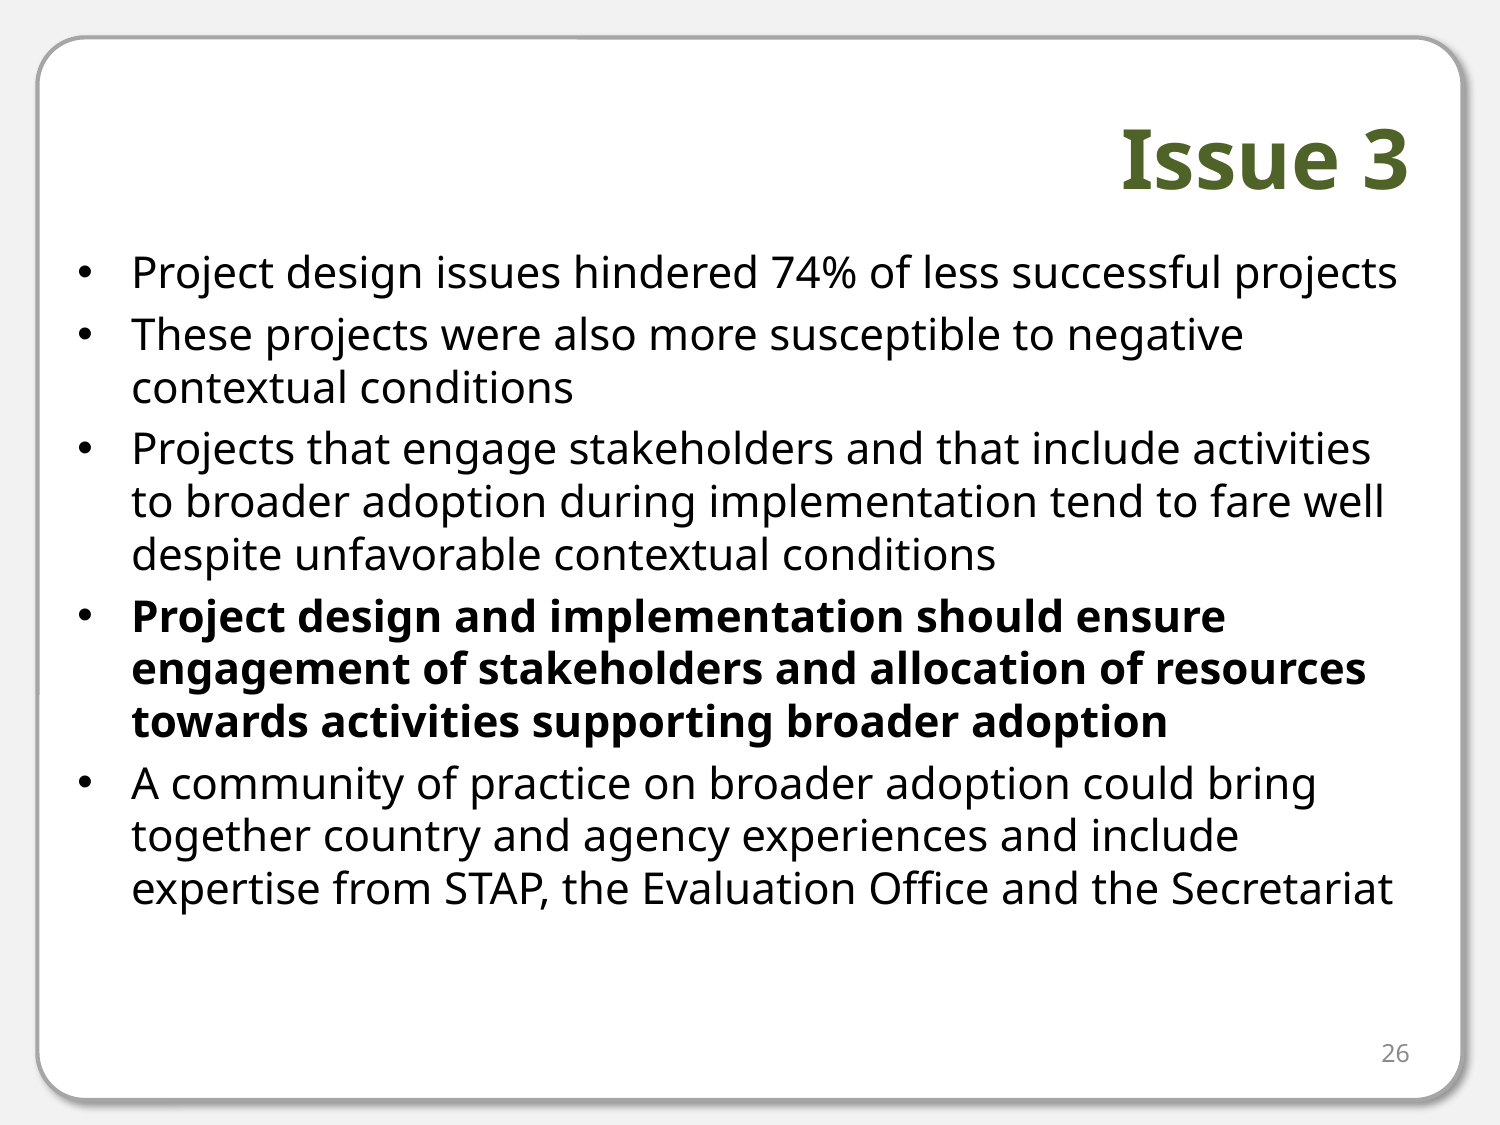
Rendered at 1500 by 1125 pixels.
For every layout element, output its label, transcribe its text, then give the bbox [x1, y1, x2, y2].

title Issue 3 [75, 62, 1425, 237]
list Project design issues hindered 74% of less successful projects These projects were also more susceptible to negative contextual conditions Projects that engage stakeholders and that include activities to broader adoption during implementation tend to fare well despite unfavorable contextual conditions Project design and implementation should ensure engagement of stakeholders and allocation of resources towards activities supporting broader adoption A community of practice on broader adoption could bring together country and agency experiences and include expertise from STAP, the Evaluation Office and the Secretariat [62, 237, 1438, 1038]
slide_number 26 [1074, 1025, 1425, 1085]
